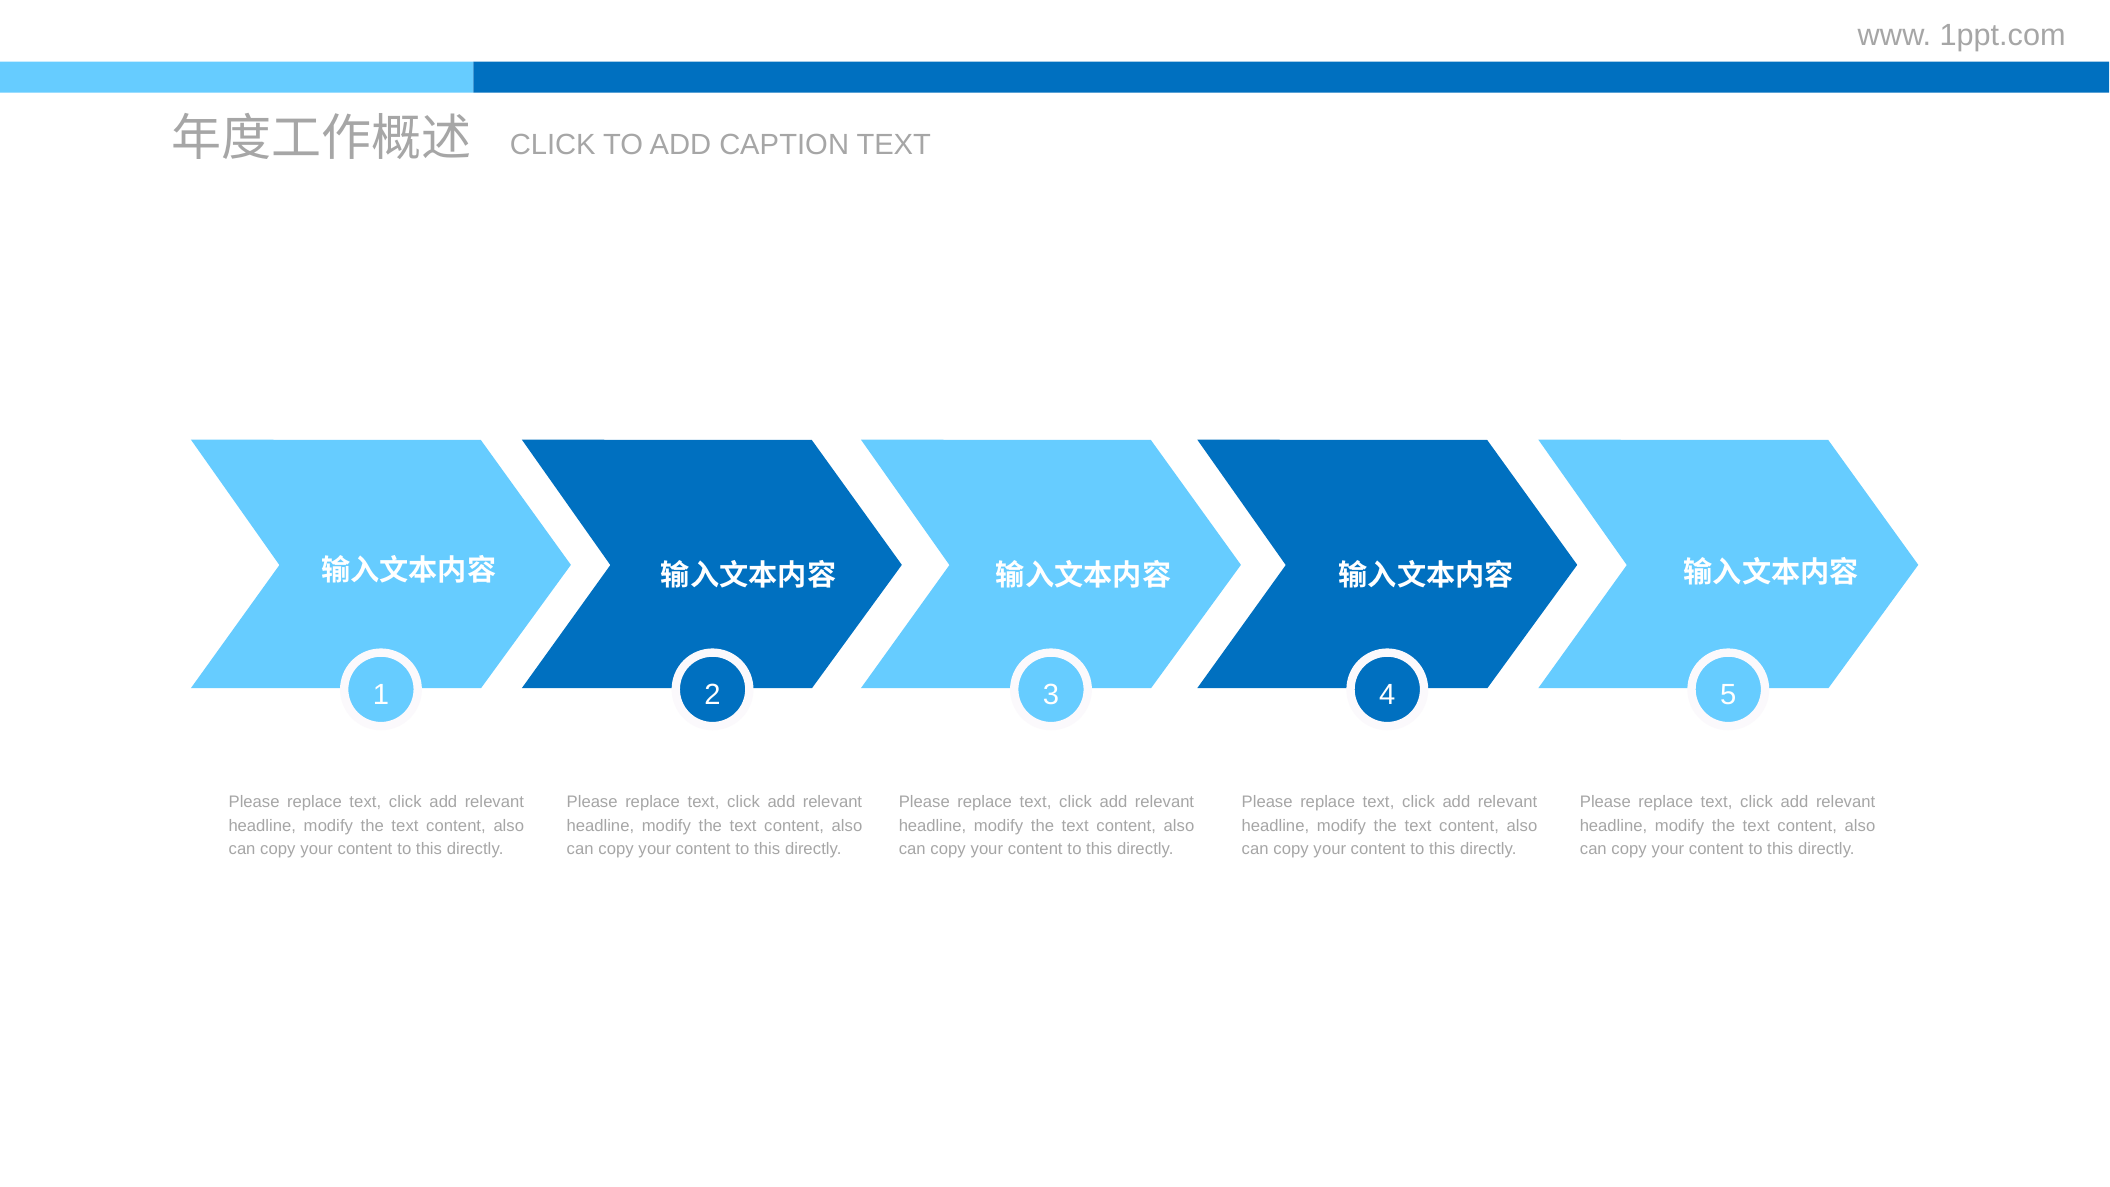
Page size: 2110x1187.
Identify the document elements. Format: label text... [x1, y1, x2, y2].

text_box [0, 61, 472, 94]
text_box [675, 652, 750, 727]
text_box Please replace text, click add relevant headline, modify the text content, also can copy your content to this directly. [1241, 786, 1538, 859]
text_box CLICK TO ADD CAPTION TEXT [509, 125, 1025, 161]
text_box Please replace text, click add relevant headline, modify the text content, also can copy your content to this directly. [228, 786, 525, 859]
text_box 年度工作概述 [128, 105, 472, 166]
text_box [344, 652, 418, 727]
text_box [1197, 439, 1538, 689]
text_box Please replace text, click add relevant headline, modify the text content, also can copy your content to this directly. [898, 786, 1195, 859]
text_box Please replace text, click add relevant headline, modify the text content, also can copy your content to this directly. [1579, 786, 1876, 859]
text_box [190, 439, 521, 689]
text_box Please replace text, click add relevant headline, modify the text content, also can copy your content to this directly. [566, 786, 863, 859]
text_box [1691, 652, 1766, 727]
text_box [860, 439, 1197, 689]
text_box www. 1ppt.com [1719, 14, 2066, 52]
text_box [1014, 652, 1088, 727]
text_box [472, 61, 2110, 94]
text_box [1538, 439, 1919, 689]
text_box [1350, 652, 1425, 727]
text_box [521, 439, 860, 689]
